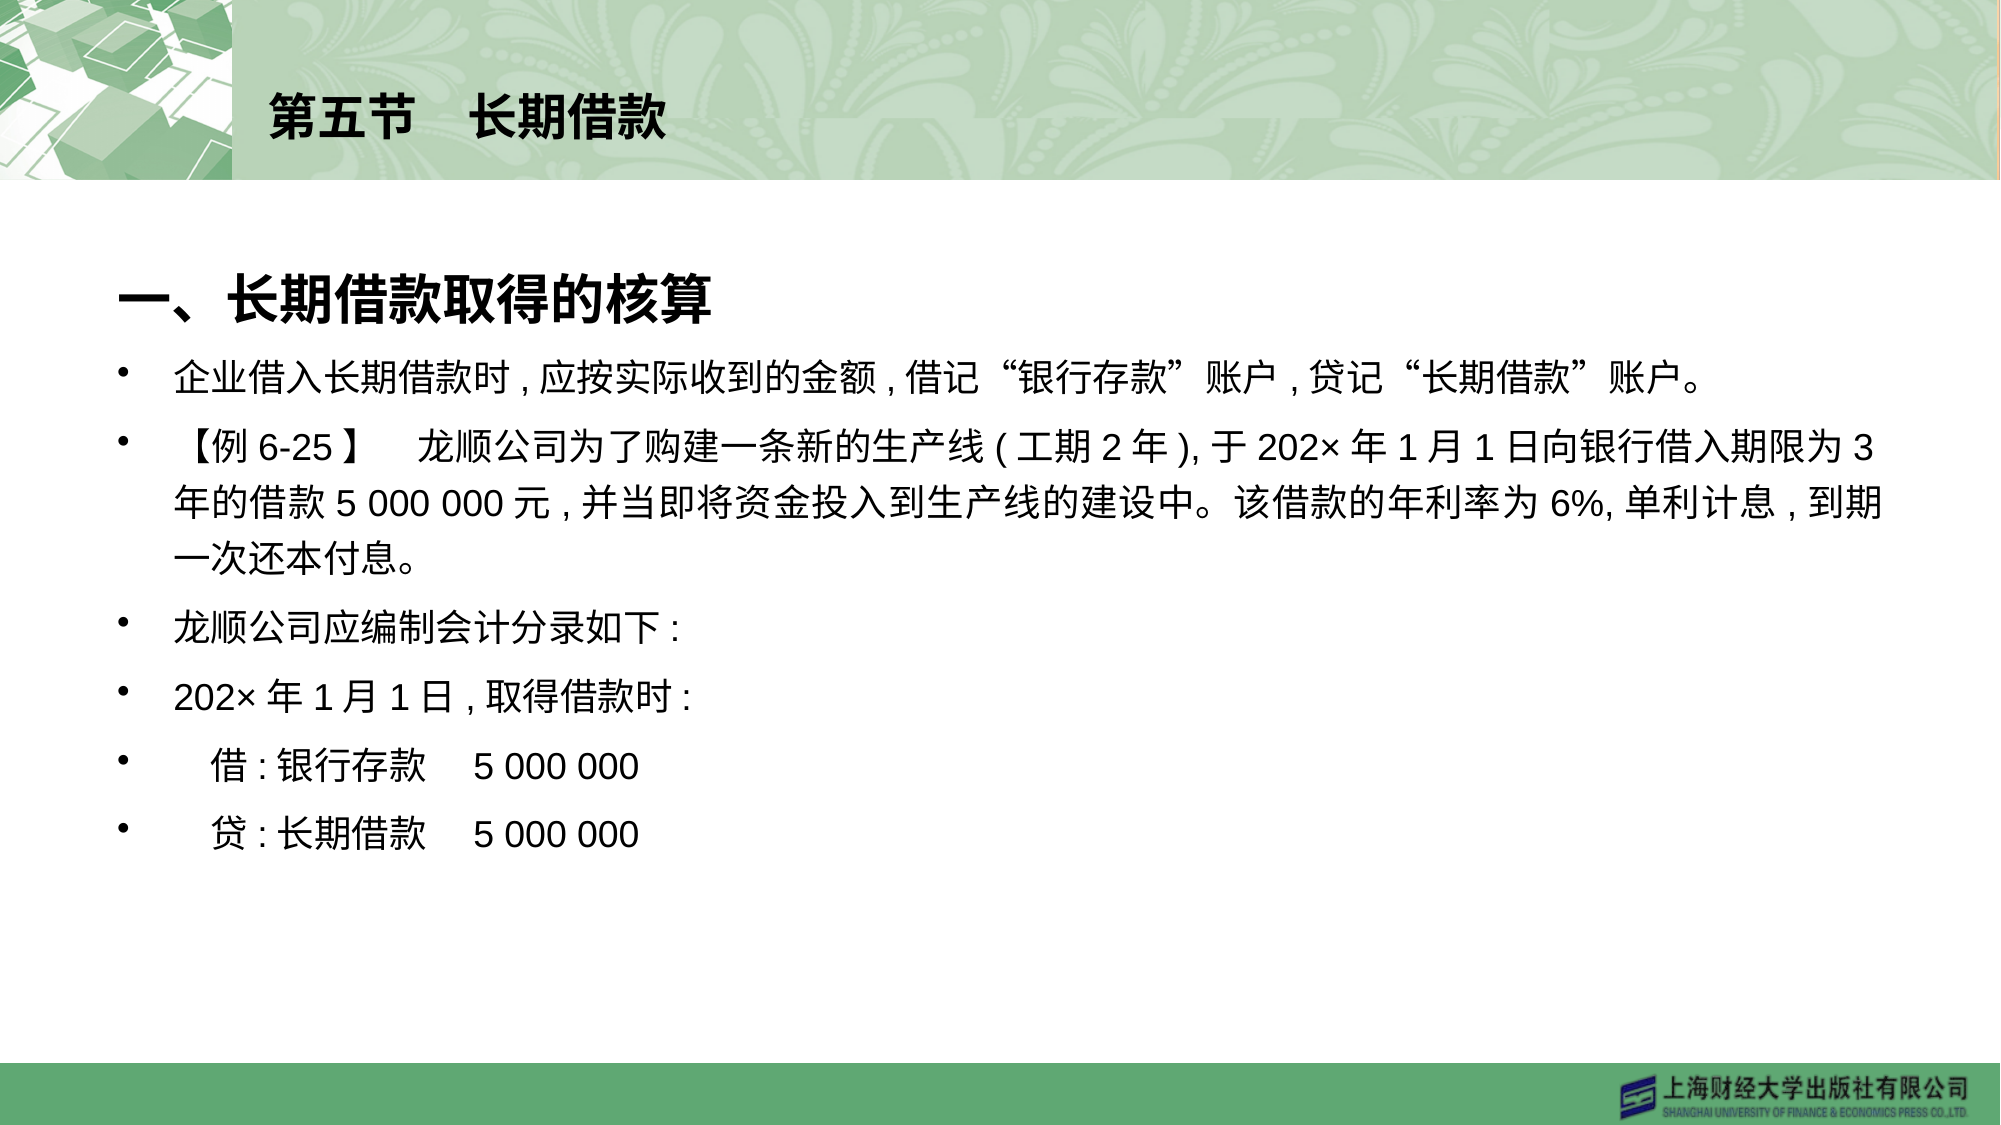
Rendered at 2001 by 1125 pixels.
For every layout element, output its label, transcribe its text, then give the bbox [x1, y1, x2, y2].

list 一、长期借款取得的核算 企业借入长期借款时,应按实际收到的金额,借记“银行存款”账户,贷记“长期借款”账户。 【例6-25】 龙顺公司为了购建一条新的生产线(工期2年),于202×年1月1日向银行借入期限为3年的借款5 000 000元,并当即将资金投入到生产线的建设中。该借款的年利率为6%,单利计息,到期一次还本付息。 龙顺公司应编制会计分录如下: 202×年1月1日,取得借款时: 借:银行存款 5 000 000 贷:长期借款 5 000 000 [102, 241, 1898, 1065]
title 第五节 长期借款 [252, 64, 1609, 168]
picture [0, 0, 2001, 1125]
